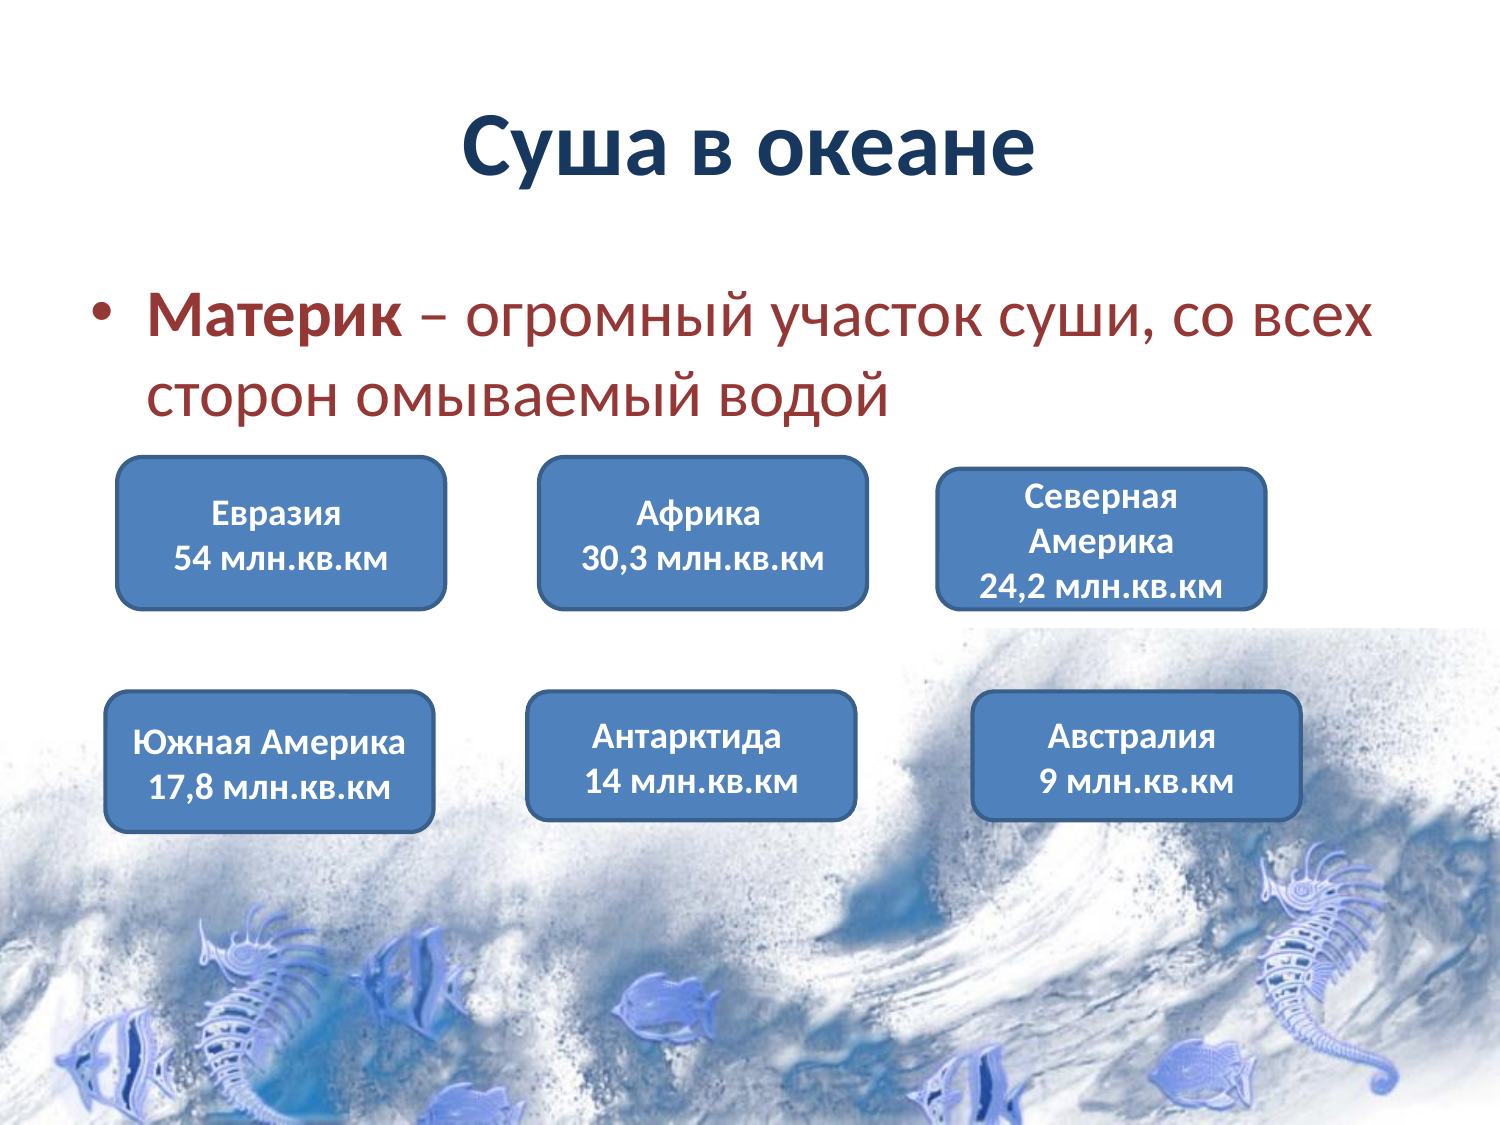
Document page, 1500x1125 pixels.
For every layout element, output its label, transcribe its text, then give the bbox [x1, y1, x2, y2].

text_box Южная Америка 17,8 млн.кв.км [103, 689, 436, 835]
title Суша в океане [75, 45, 1425, 233]
text_box Антарктида 14 млн.кв.км [525, 689, 858, 823]
text_box Северная Америка 24,2 млн.кв.км [935, 466, 1268, 612]
text_box Евразия 54 млн.кв.км [115, 454, 448, 612]
list Материк – огромный участок суши, со всех сторон омываемый водой [74, 262, 1426, 1006]
text_box Африка 30,3 млн.кв.км [536, 454, 870, 612]
text_box Австралия 9 млн.кв.км [970, 689, 1303, 823]
picture [0, 628, 1500, 1125]
